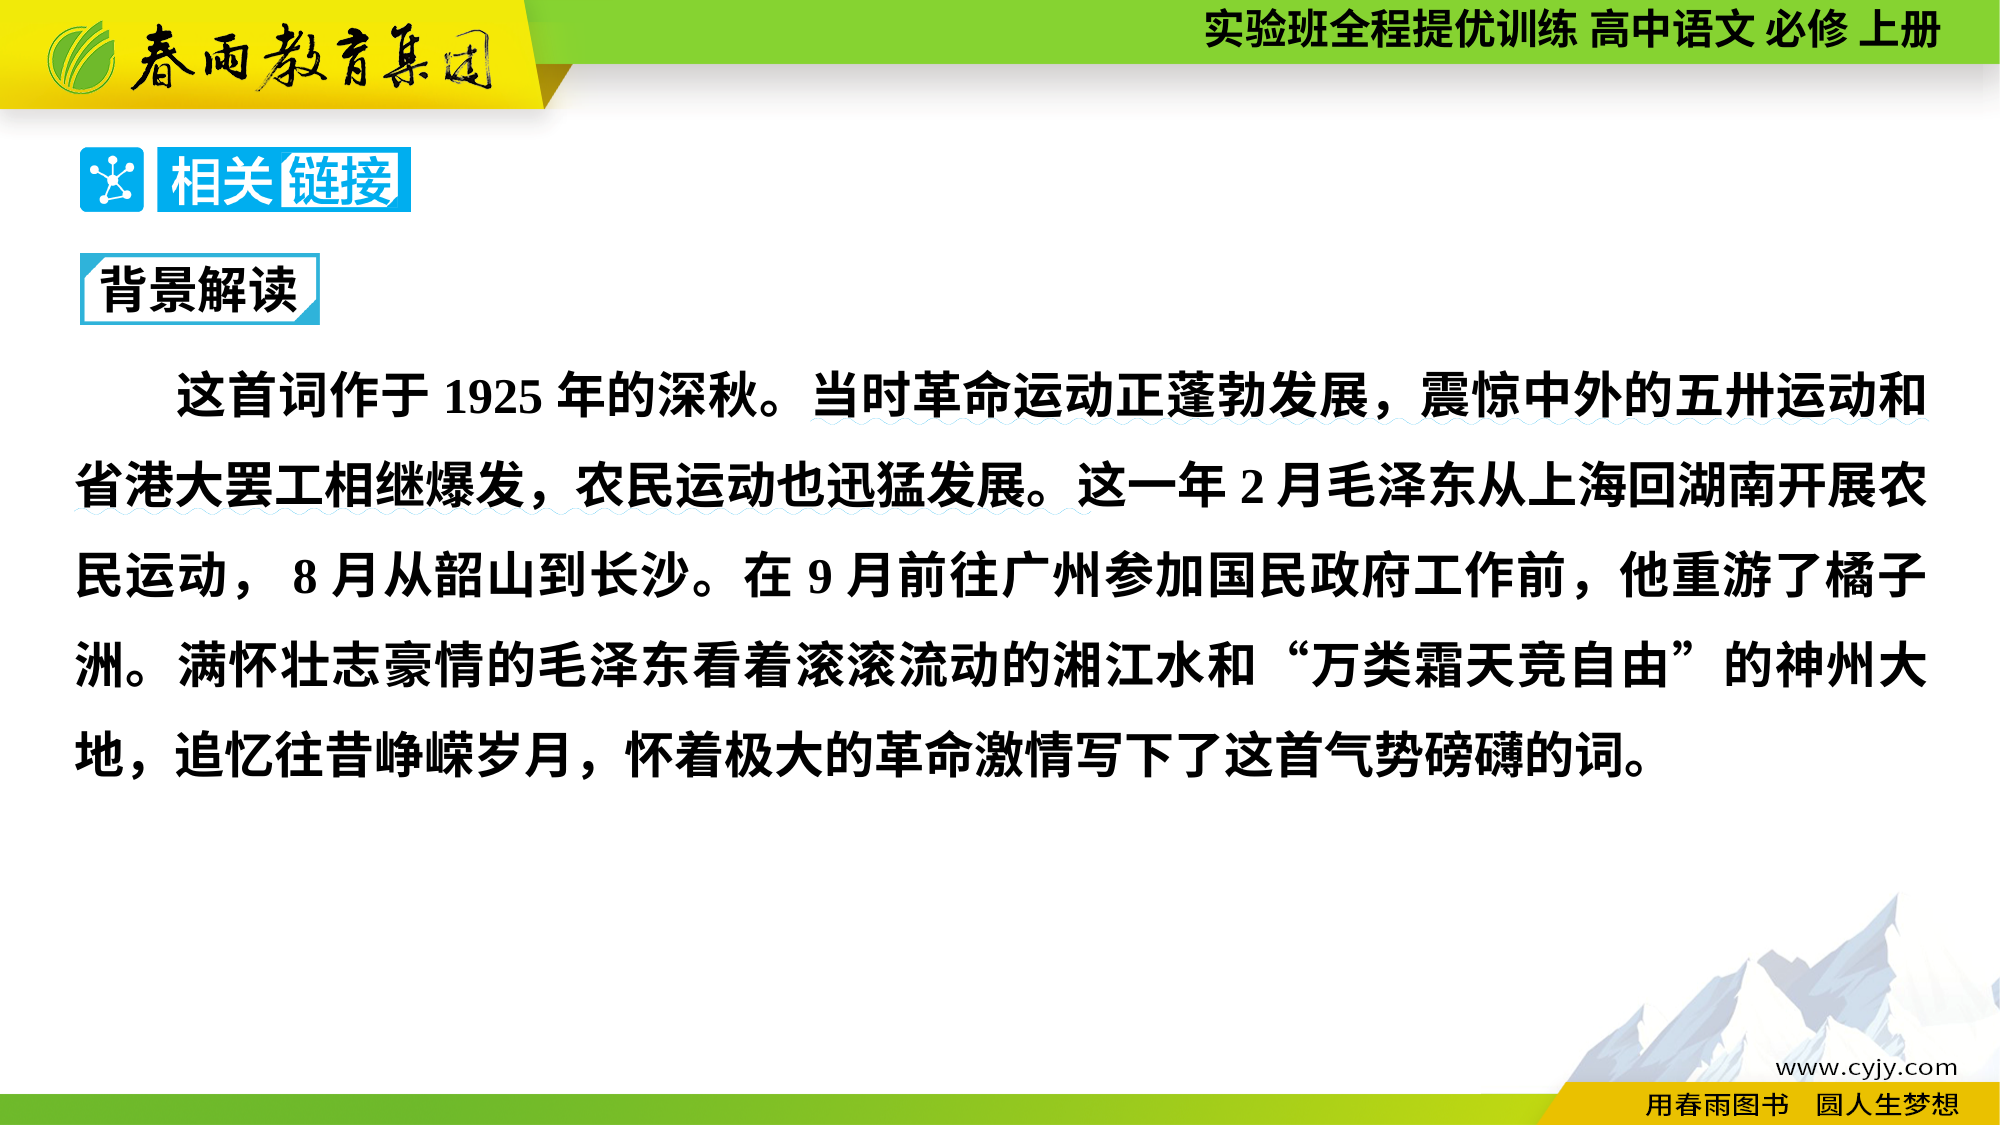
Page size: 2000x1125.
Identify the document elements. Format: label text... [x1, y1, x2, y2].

picture [0, 0, 2000, 1125]
list 这首词作于1925年的深秋。当时革命运动正蓬勃发展，震惊中外的五卅运动和省港大罢工相继爆发，农民运动也迅猛发展。这一年2月毛泽东从上海回湖南开展农民运动，8月从韶山到长沙。在9月前往广州参加国民政府工作前，他重游了橘子洲。满怀壮志豪情的毛泽东看着滚滚流动的湘江水和“万类霜天竞自由”的神州大地，追忆往昔峥嵘岁月，怀着极大的革命激情写下了这首气势磅礴的词。 [59, 326, 1944, 785]
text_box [79, 250, 320, 327]
